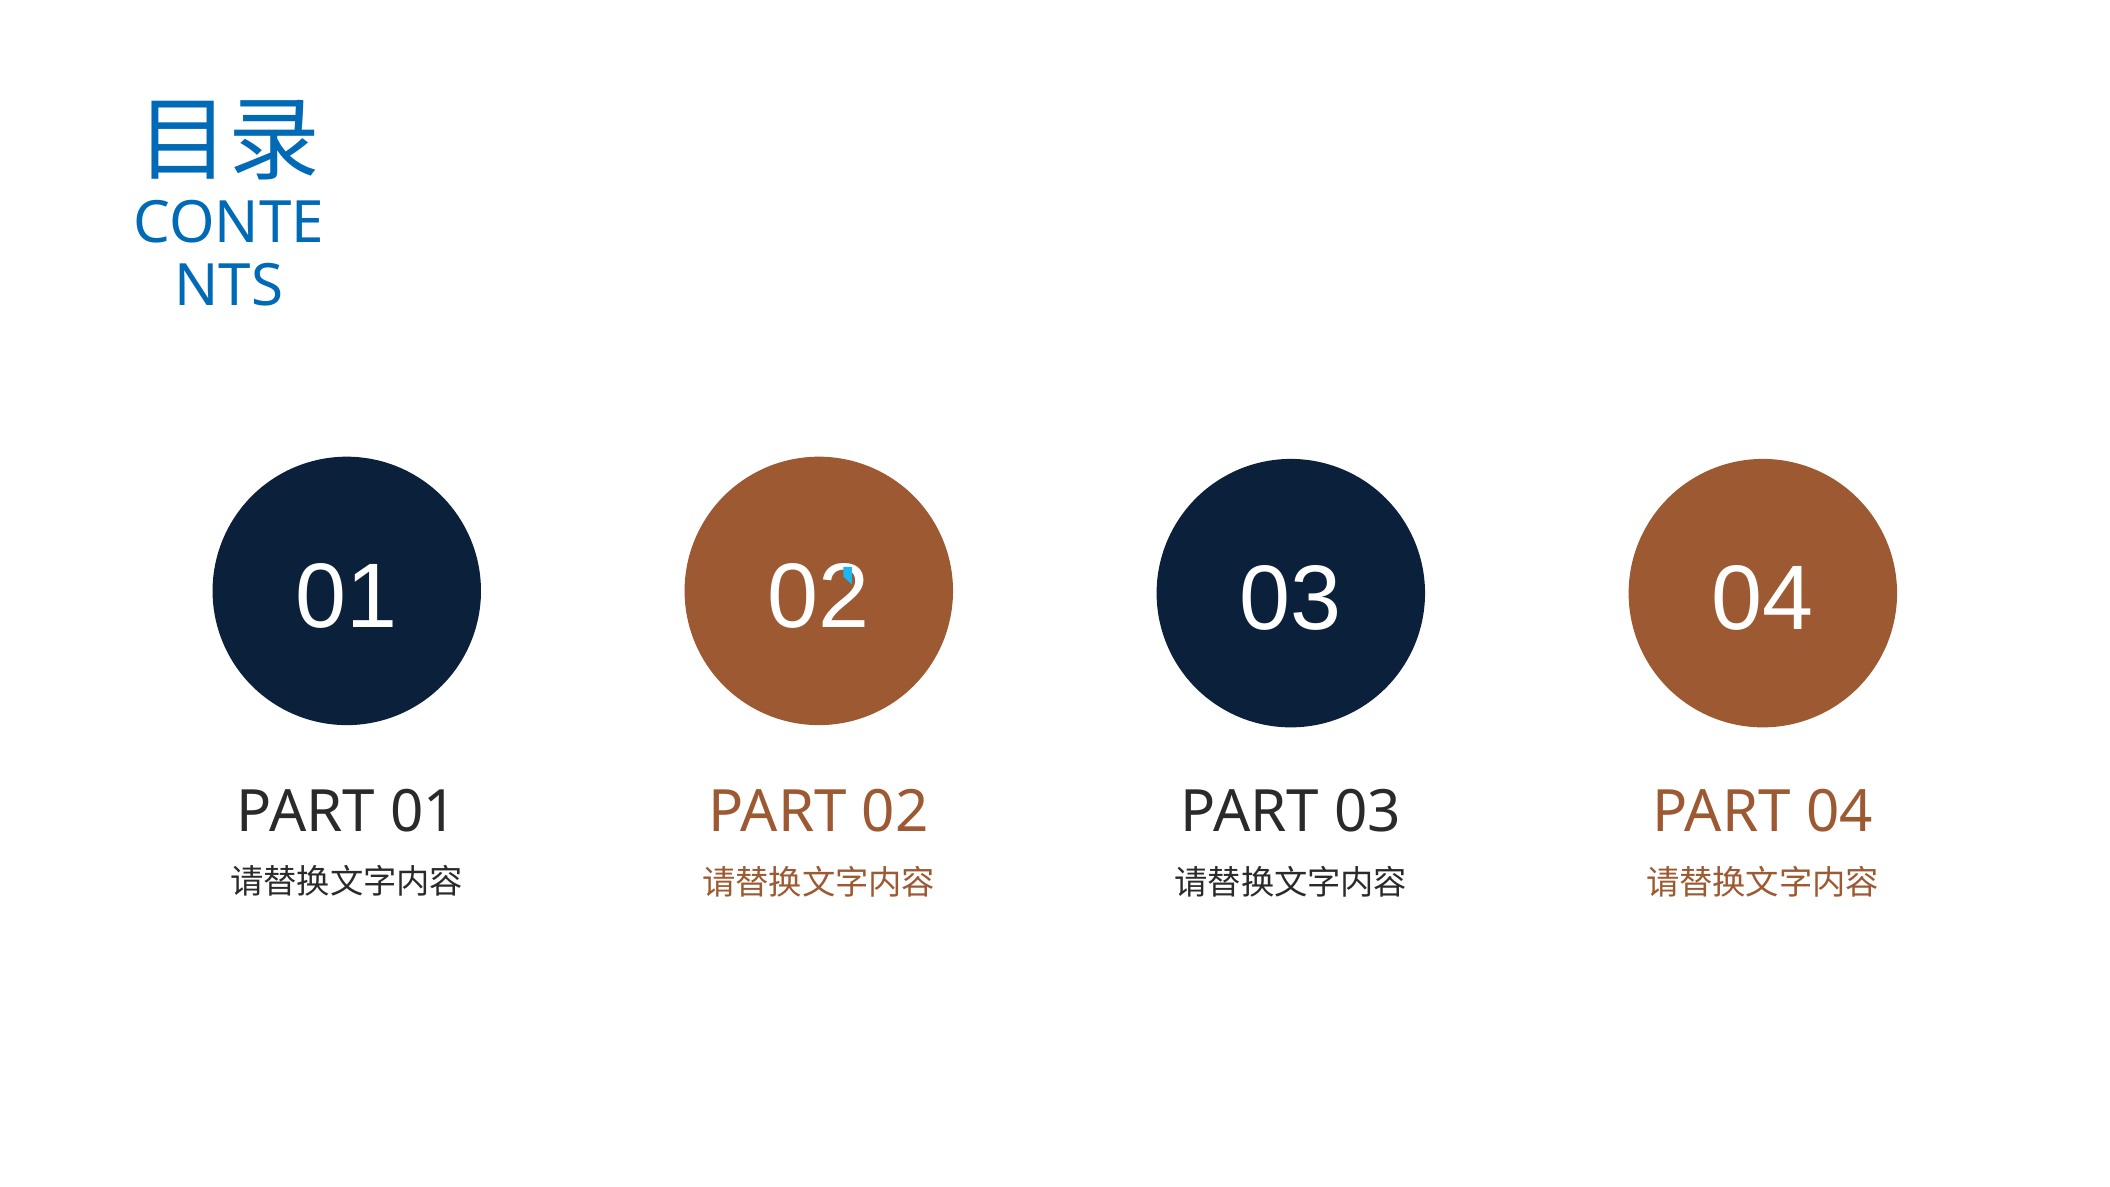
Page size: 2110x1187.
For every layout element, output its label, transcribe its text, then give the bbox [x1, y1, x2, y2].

text_box 请替换文字内容 [615, 857, 1023, 912]
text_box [684, 456, 954, 726]
text_box PART 04 [1559, 773, 1967, 856]
text_box PART 01 [143, 773, 551, 856]
text_box PART 02 [615, 773, 1023, 856]
text_box CONTENTS [113, 185, 345, 250]
text_box PART 03 [1087, 773, 1495, 856]
text_box 04 [1627, 457, 1899, 729]
text_box 请替换文字内容 [143, 857, 551, 912]
text_box 03 [1155, 457, 1427, 729]
text_box 01 [211, 455, 483, 727]
text_box 请替换文字内容 [1559, 857, 1967, 912]
text_box 请替换文字内容 [1087, 857, 1495, 912]
text_box 目录 [111, 86, 347, 207]
